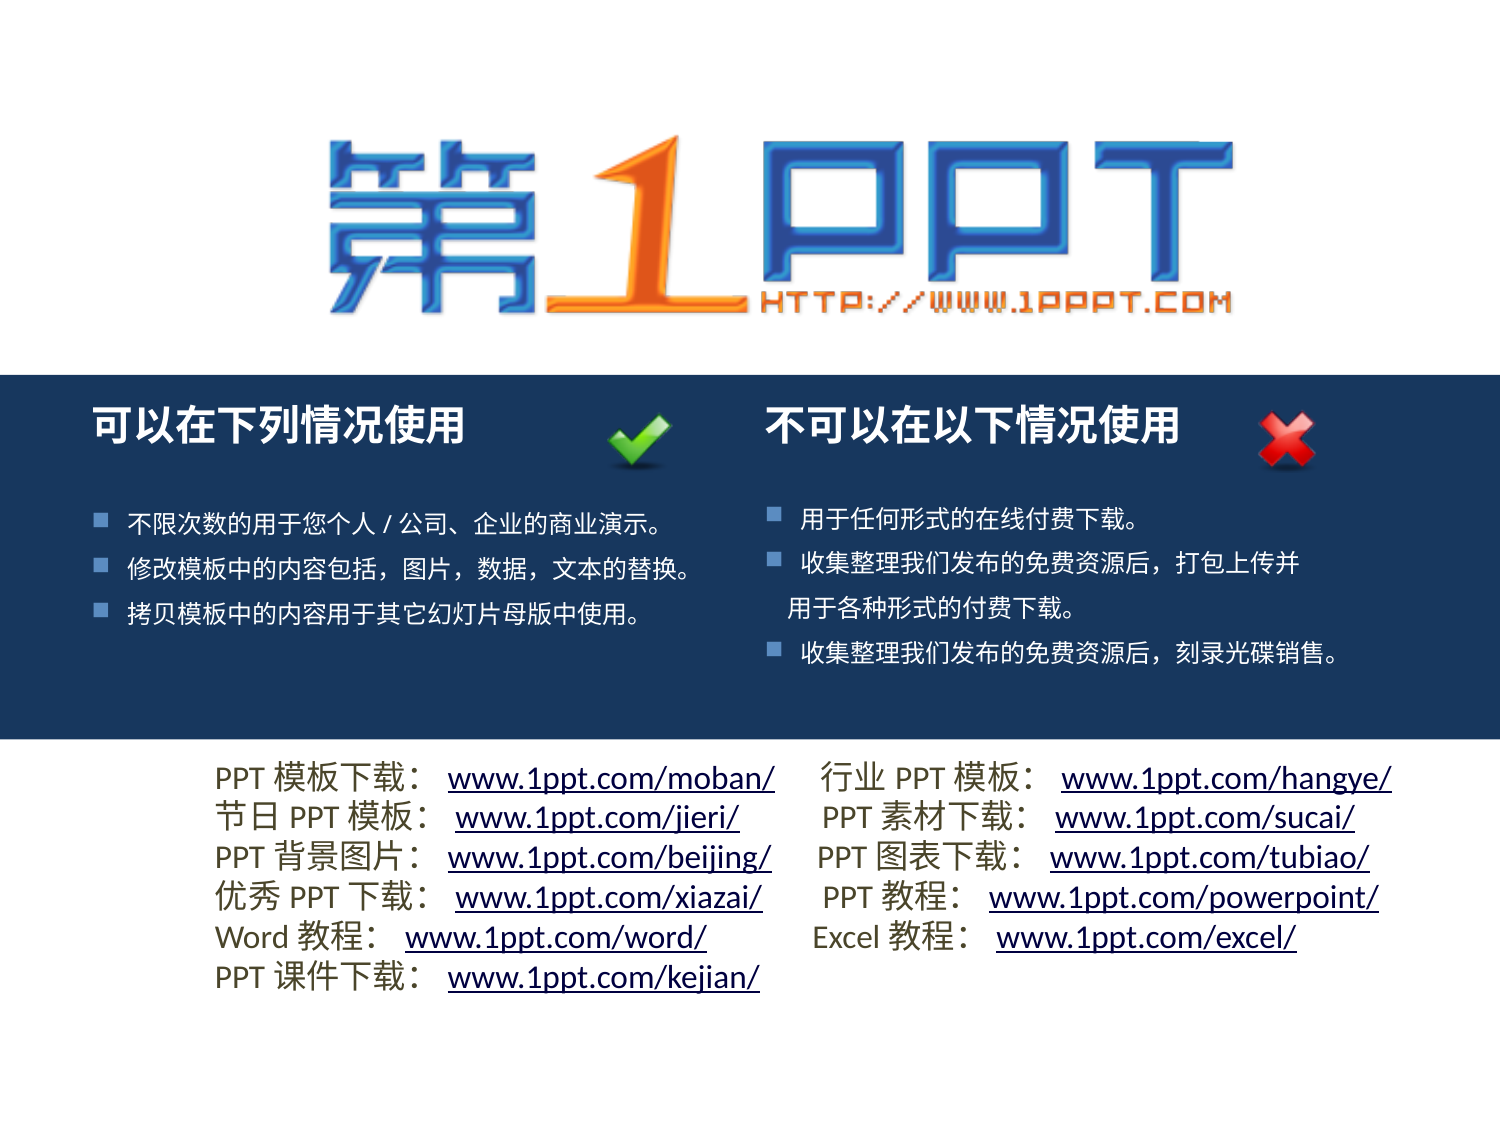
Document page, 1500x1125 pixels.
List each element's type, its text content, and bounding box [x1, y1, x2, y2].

text_box PPT模板下载：www.1ppt.com/moban/ 行业PPT模板：www.1ppt.com/hangye/ 节日PPT模板：www.1ppt.com/jieri/ PPT素材下载：www.1ppt.com/sucai/ PPT背景图片：www.1ppt.com/beijing/ PPT图表下载：www.1ppt.com/tubiao/ 优秀PPT下载：www.1ppt.com/xiazai/ PPT教程：www.1ppt.com/powerpoint/ Word教程：www.1ppt.com/word/ Excel教程：www.1ppt.com/excel/ PPT课件下载：www.1ppt.com/kejian/ [198, 740, 1500, 1096]
picture [1253, 407, 1319, 473]
text_box 可以在下列情况使用 不限次数的用于您个人/公司、企业的商业演示。 修改模板中的内容包括，图片，数据，文本的替换。 拷贝模板中的内容用于其它幻灯片母版中使用。 [76, 391, 750, 716]
picture [607, 407, 673, 473]
text_box [0, 374, 1500, 740]
picture [307, 117, 1259, 339]
text_box 不可以在以下情况使用 用于任何形式的在线付费下载。 收集整理我们发布的免费资源后，打包上传并 用于各种形式的付费下载。 收集整理我们发布的免费资源后，刻录光碟销售。 [750, 391, 1424, 716]
